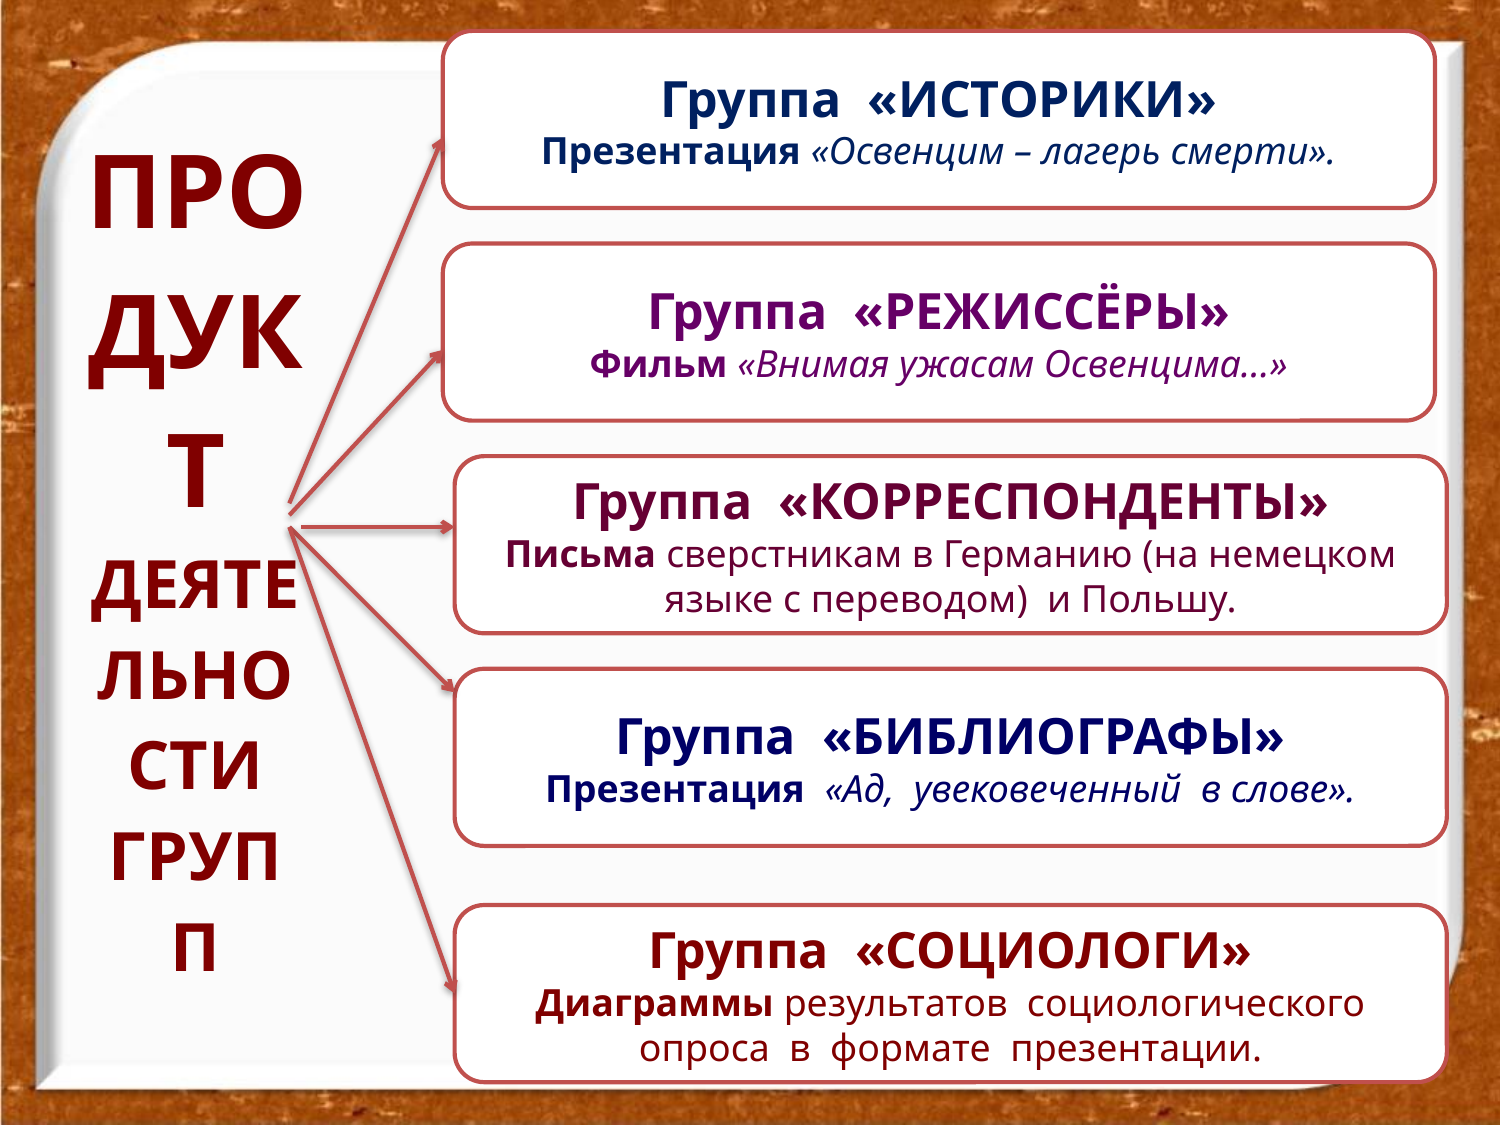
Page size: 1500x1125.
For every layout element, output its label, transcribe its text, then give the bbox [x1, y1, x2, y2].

picture [0, 0, 1500, 1125]
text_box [288, 526, 455, 994]
text_box Группа «ИСТОРИКИ» Презентация «Освенцим – лагерь смерти». [440, 28, 1438, 211]
text_box Группа «КОРРЕСПОНДЕНТЫ» Письма сверстникам в Германию (на немецком языке с переводом) и Польшу. [452, 454, 1449, 636]
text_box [288, 136, 444, 349]
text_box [288, 349, 444, 516]
text_box Группа «БИБЛИОГРАФЫ» Презентация «Ад, увековеченный в слове». [458, 666, 1449, 849]
text_box Группа «СОЦИОЛОГИ» Диаграммы результатов социологического опроса в формате презентации. [452, 902, 1449, 1085]
text_box Группа «РЕЖИССЁРЫ» Фильм «Внимая ужасам Освенцима…» [448, 241, 1438, 423]
title ПРОДУКТ ДЕЯТЕЛЬНОСТИ ГРУПП [76, 42, 315, 1069]
